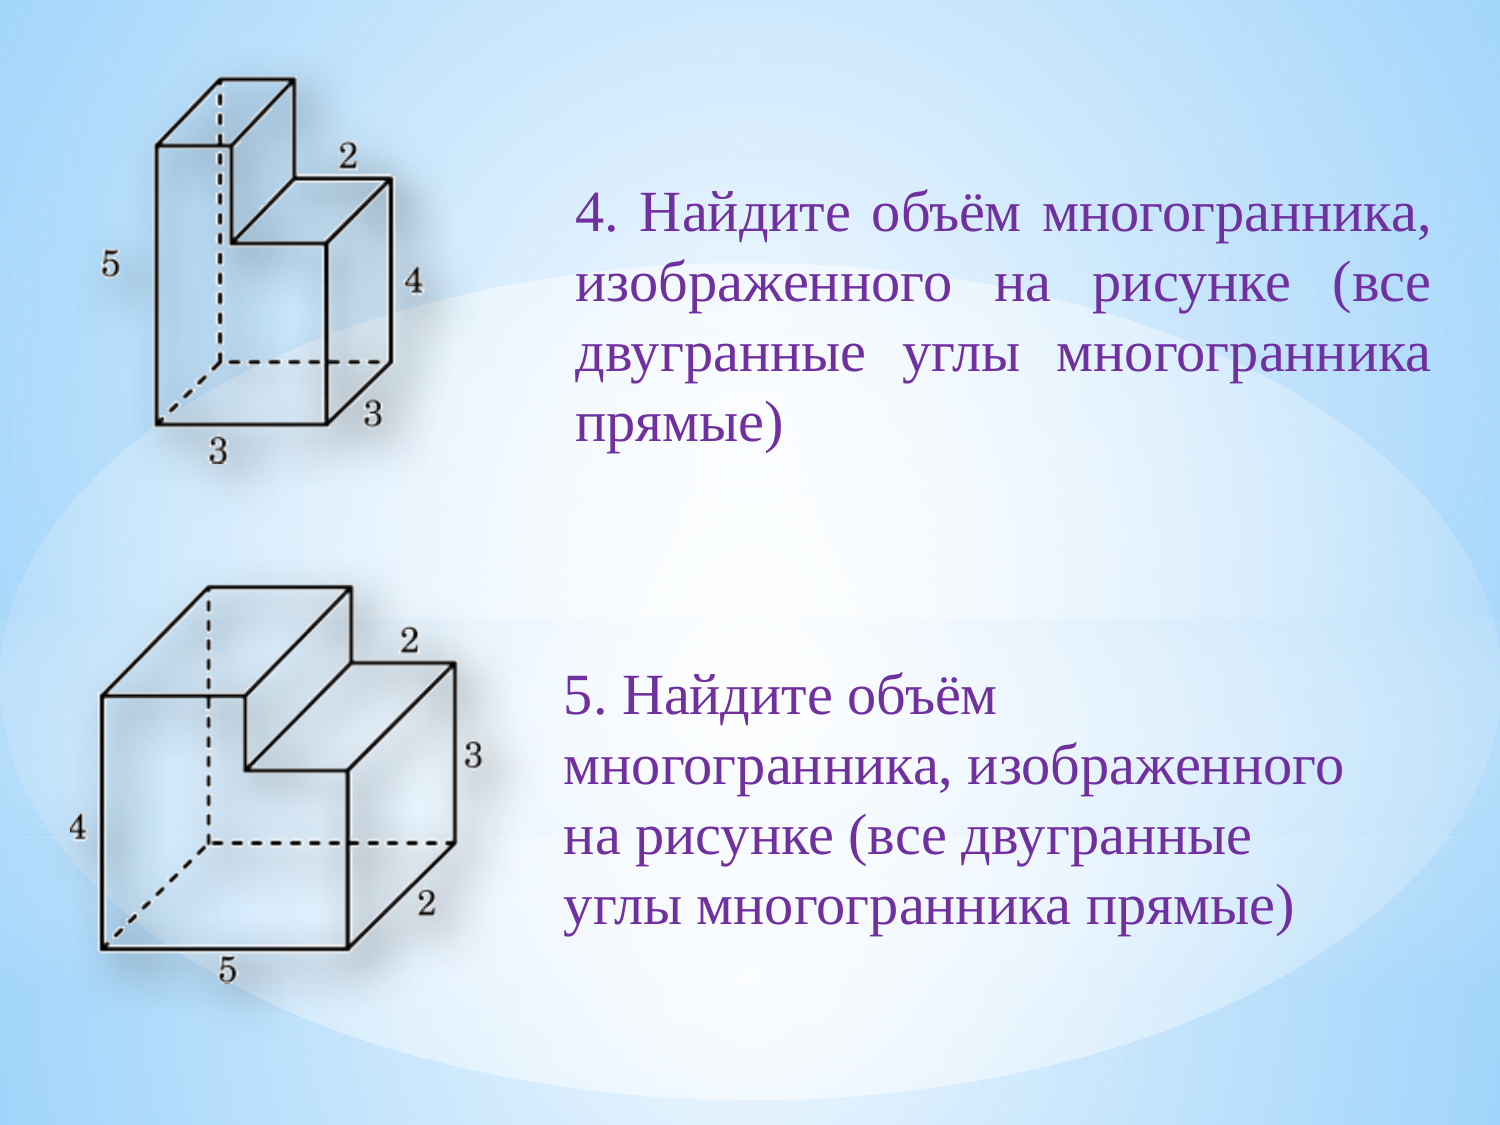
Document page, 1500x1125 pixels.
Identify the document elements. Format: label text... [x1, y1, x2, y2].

picture [64, 54, 477, 464]
picture [69, 573, 489, 984]
text_box 4. Найдите объём многогранника, изображенного на рисунке (все двугранные углы многогранника прямые) [560, 165, 1447, 461]
text_box 5. Найдите объём многогранника, изображенного на рисунке (все двугранные углы многогранника прямые) [549, 648, 1400, 944]
